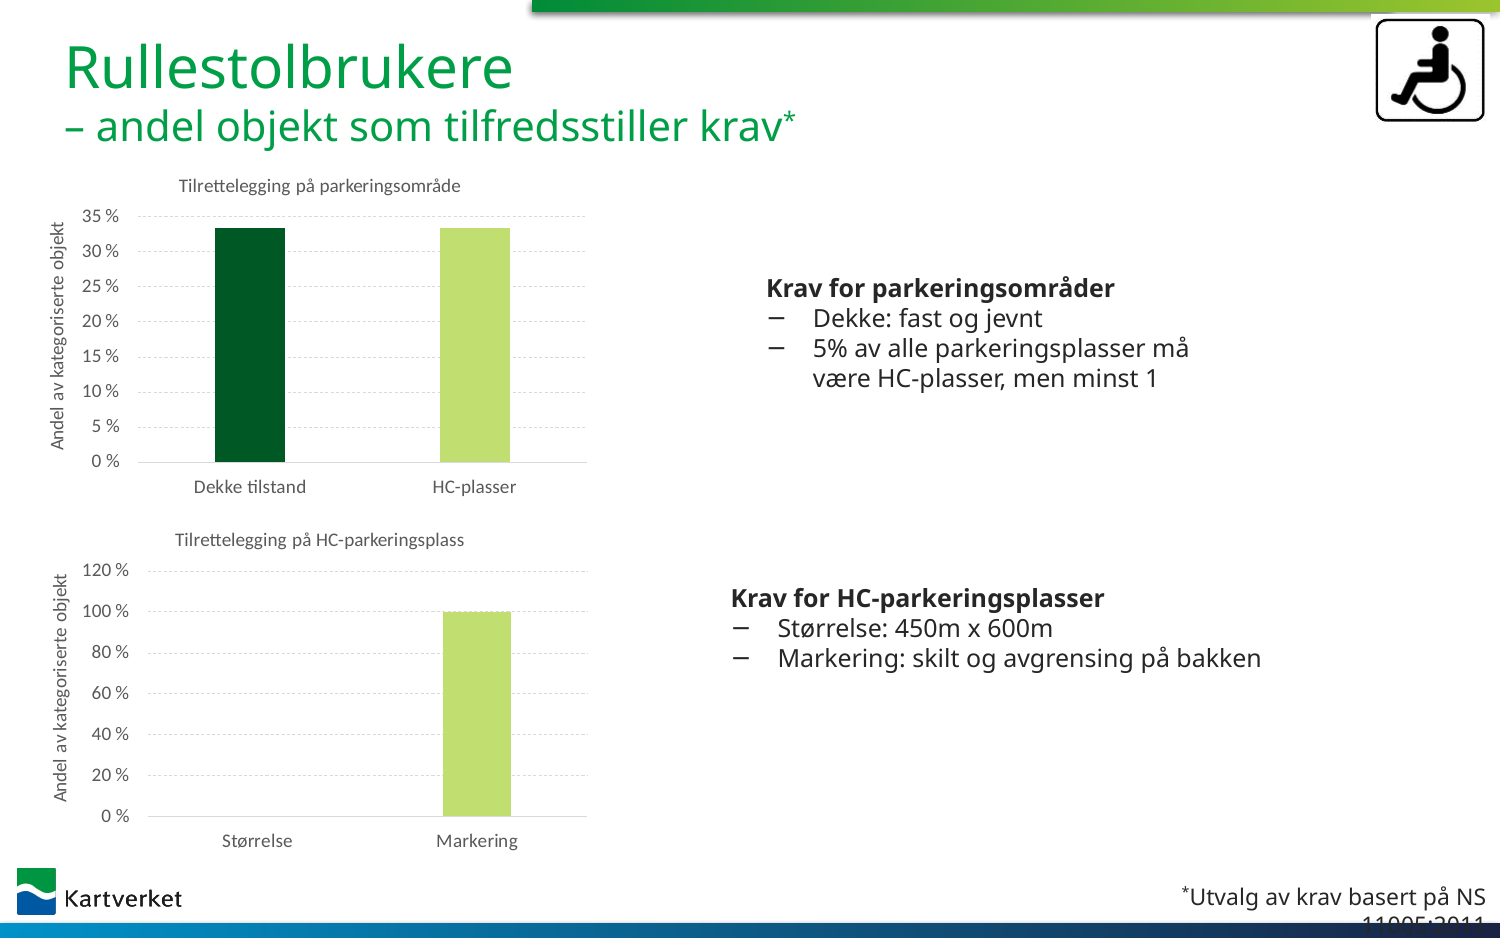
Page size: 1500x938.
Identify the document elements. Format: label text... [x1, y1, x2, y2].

text_box *Utvalg av krav basert på NS 11005:2011 [1068, 873, 1500, 938]
picture [41, 166, 598, 505]
picture [1371, 13, 1491, 127]
text_box Krav for parkeringsområder Dekke: fast og jevnt 5% av alle parkeringsplasser må være HC-plasser, men minst 1 [751, 264, 1232, 400]
picture [41, 520, 598, 859]
text_box Rullestolbrukere – andel objekt som tilfredsstiller krav* [49, 23, 1431, 158]
text_box Krav for HC-parkeringsplasser Størrelse: 450m x 600m Markering: skilt og avgrensing på bakken [715, 574, 1278, 680]
